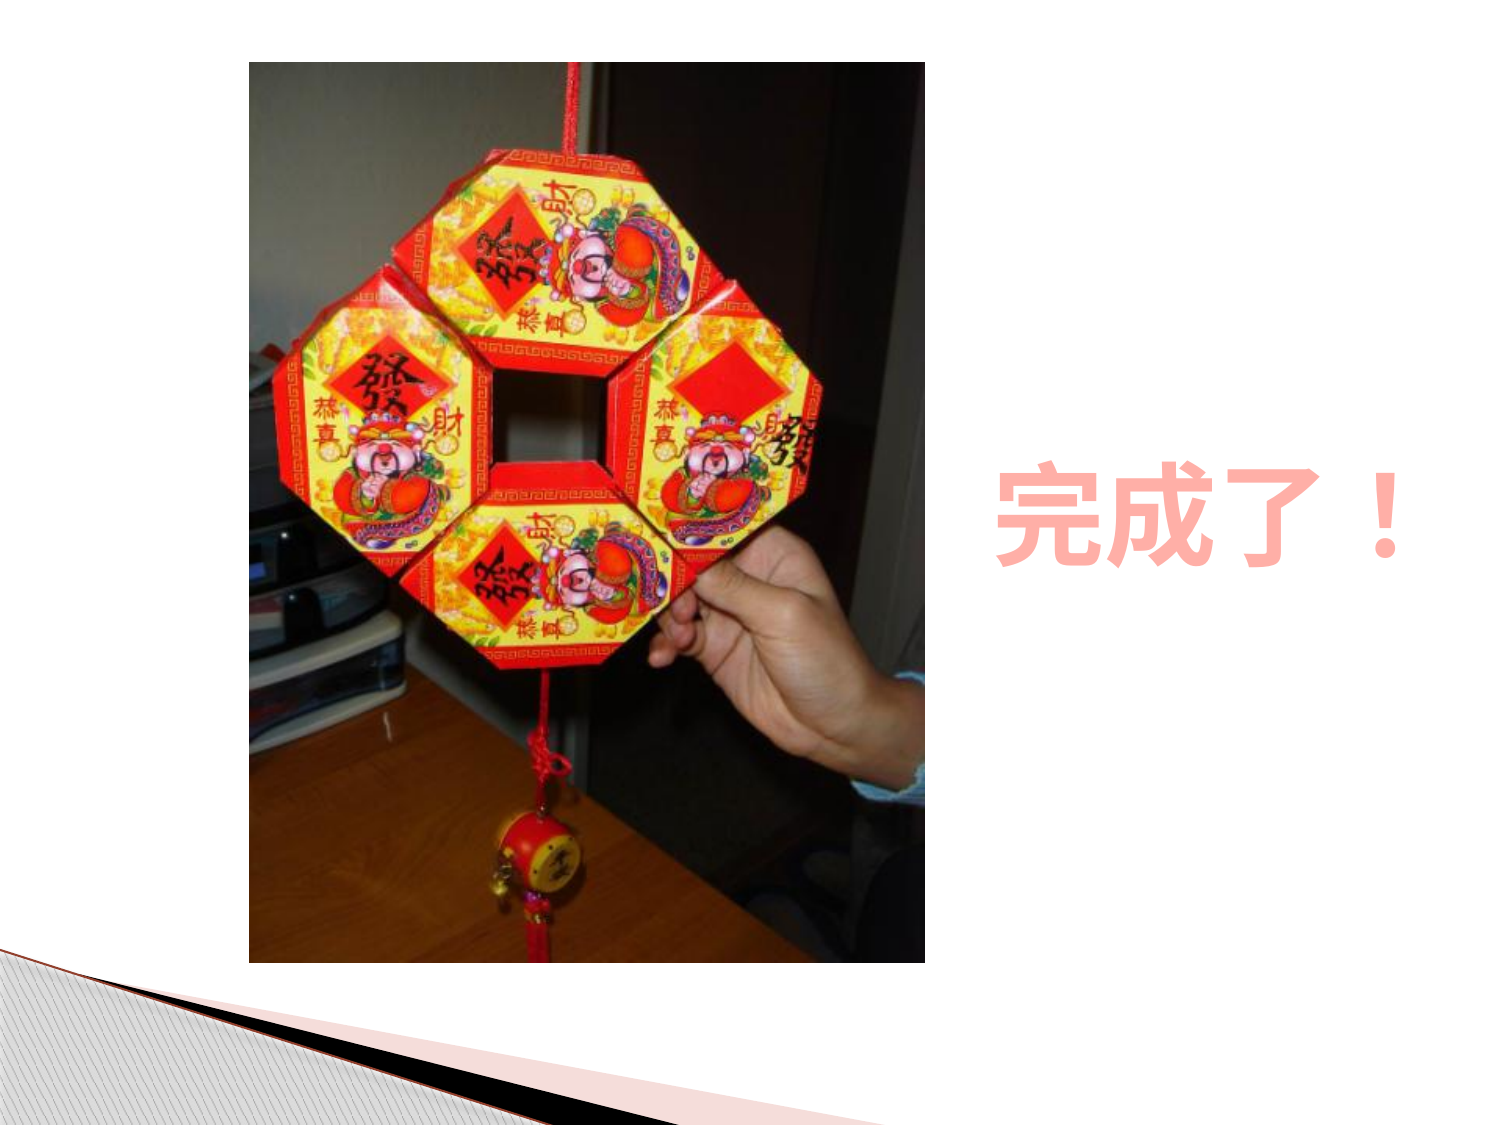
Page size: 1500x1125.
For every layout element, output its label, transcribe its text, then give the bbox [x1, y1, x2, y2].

picture [249, 62, 926, 963]
text_box 完成了！ [977, 437, 1458, 588]
